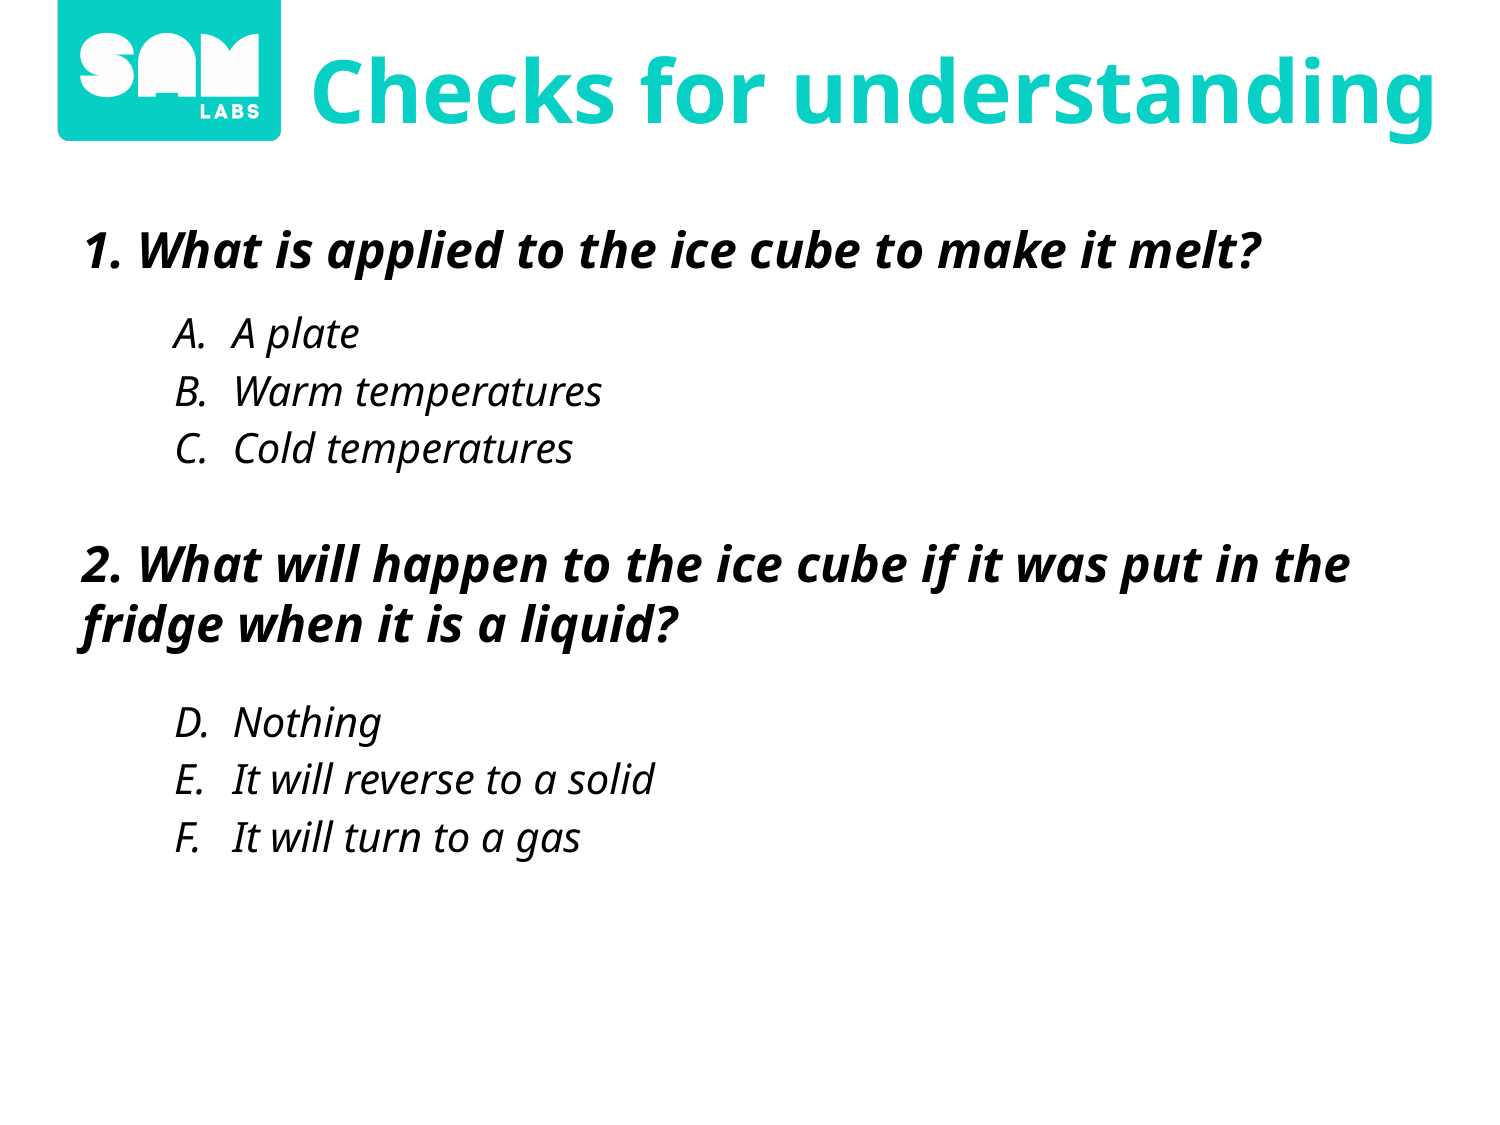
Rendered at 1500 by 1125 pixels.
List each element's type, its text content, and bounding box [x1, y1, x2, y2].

text_box Checks for understanding [286, 39, 1440, 142]
text_box 1. What is applied to the ice cube to make it melt? A plate Warm temperatures Cold temperatures 2. What will happen to the ice cube if it was put in the fridge when it is a liquid? Nothing It will reverse to a solid It will turn to a gas [67, 317, 1496, 922]
picture [0, 0, 281, 142]
